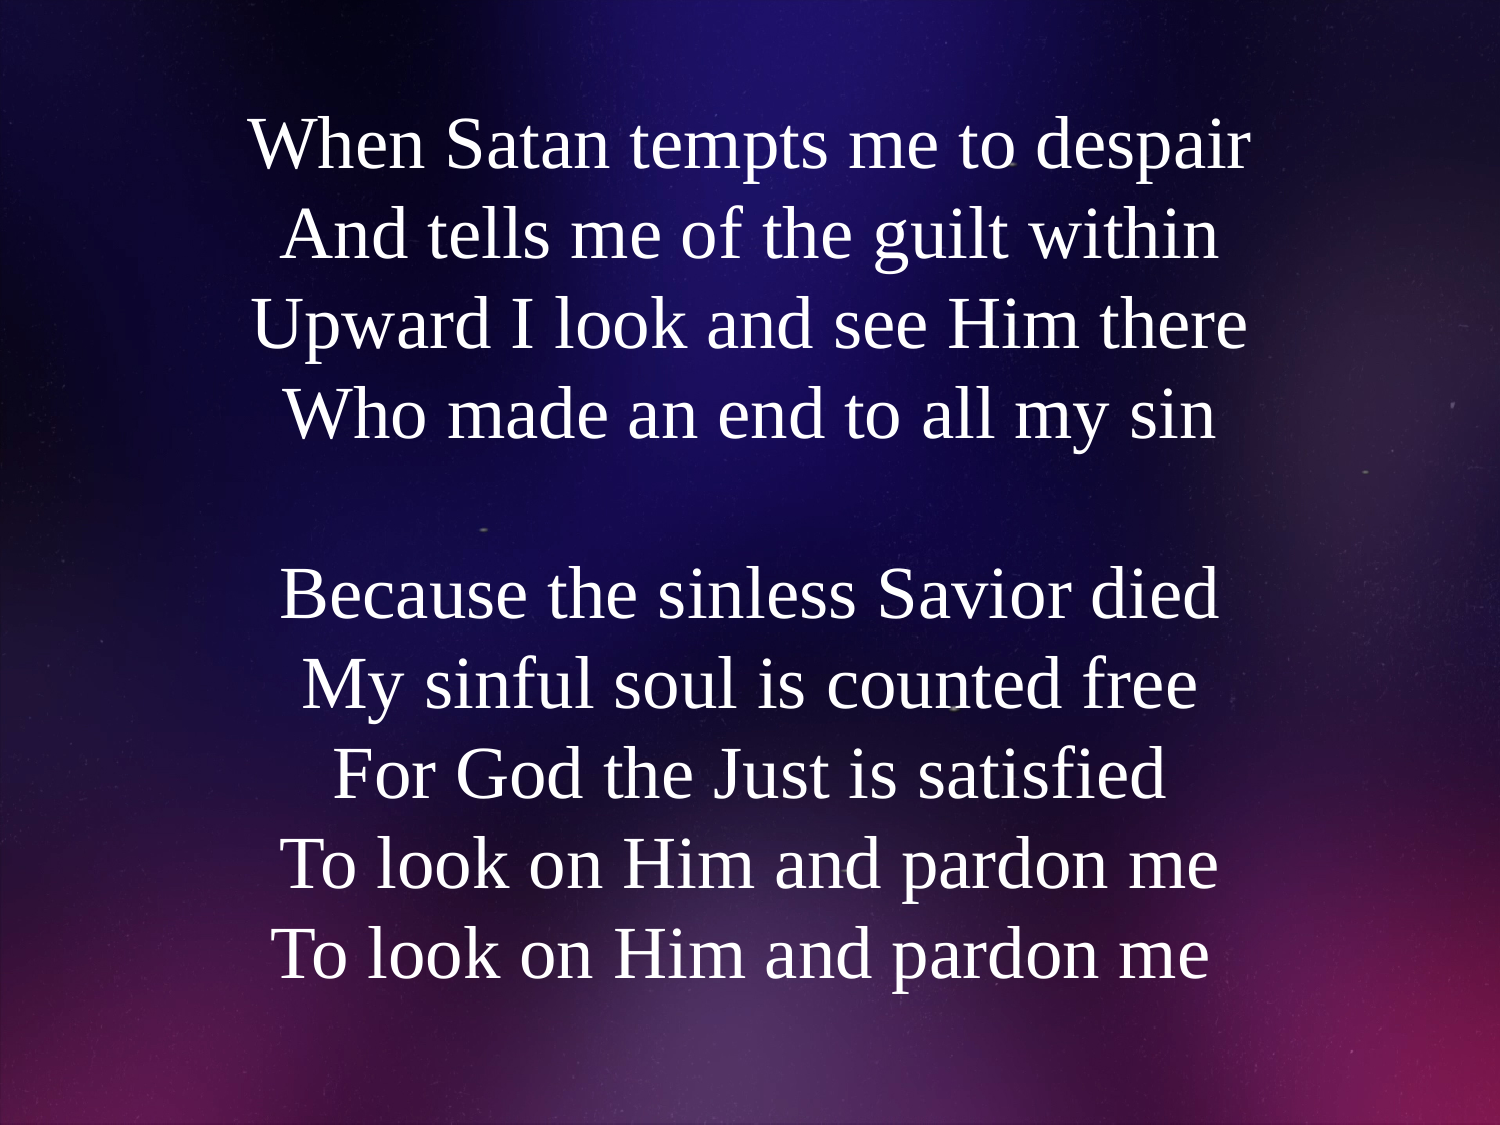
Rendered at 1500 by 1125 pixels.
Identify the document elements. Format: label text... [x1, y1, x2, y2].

picture [0, 0, 1500, 1125]
title When Satan tempts me to despair And tells me of the guilt within Upward I look and see Him there Who made an end to all my sin Because the sinless Savior died My sinful soul is counted free For God the Just is satisfied To look on Him and pardon me To look on Him and pardon me [112, 450, 1388, 638]
